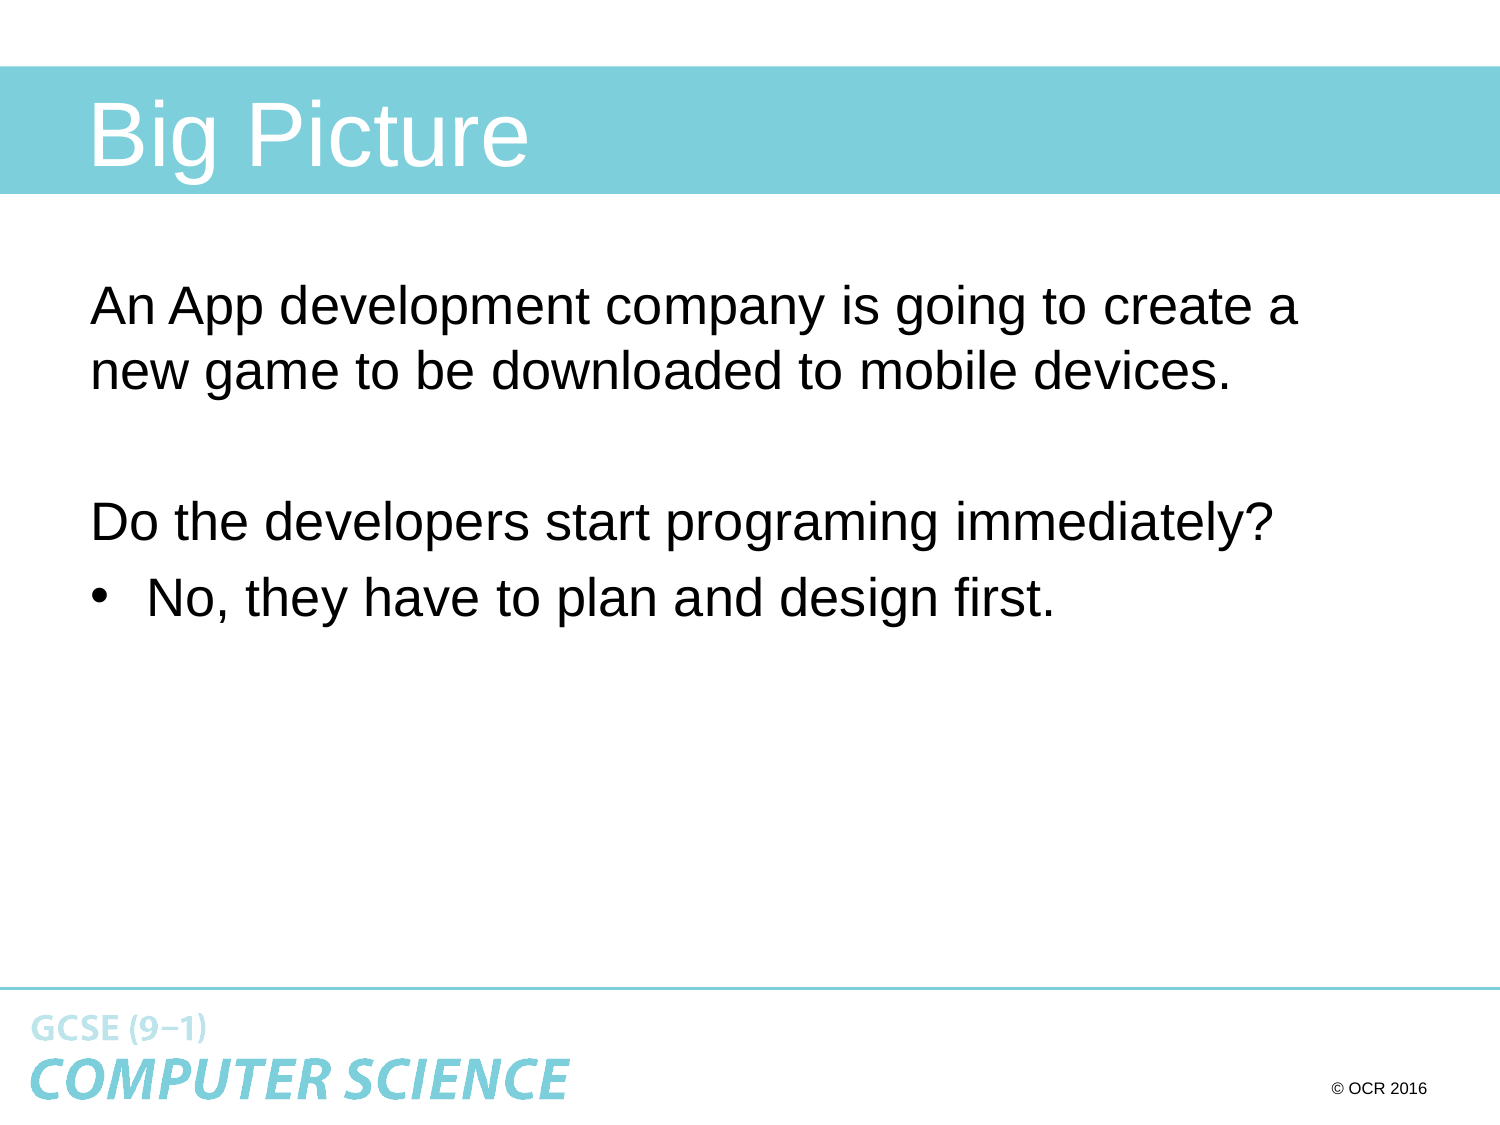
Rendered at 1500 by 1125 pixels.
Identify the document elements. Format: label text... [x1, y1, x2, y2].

picture [0, 987, 1500, 1124]
list An App development company is going to create a new game to be downloaded to mobile devices. Do the developers start programing immediately? No, they have to plan and design first. [75, 262, 1425, 965]
title Big Picture [0, 66, 1500, 194]
